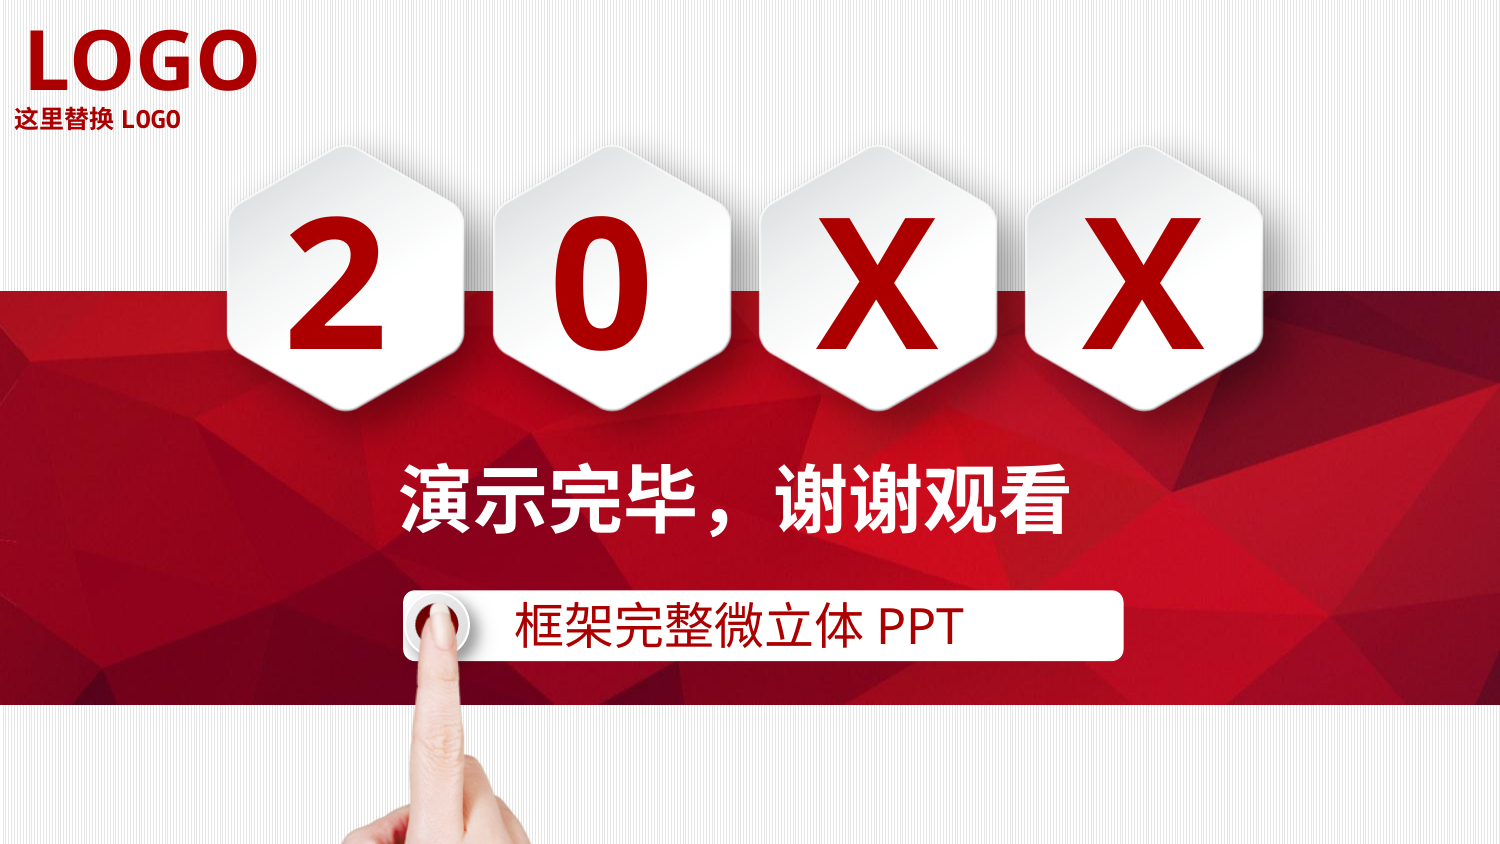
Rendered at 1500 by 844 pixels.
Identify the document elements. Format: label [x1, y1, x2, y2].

text_box [404, 592, 469, 602]
text_box [452, 118, 718, 438]
text_box [0, 0, 364, 142]
text_box [984, 118, 1304, 438]
text_box [718, 118, 984, 438]
picture [0, 291, 1500, 844]
text_box [186, 118, 452, 438]
